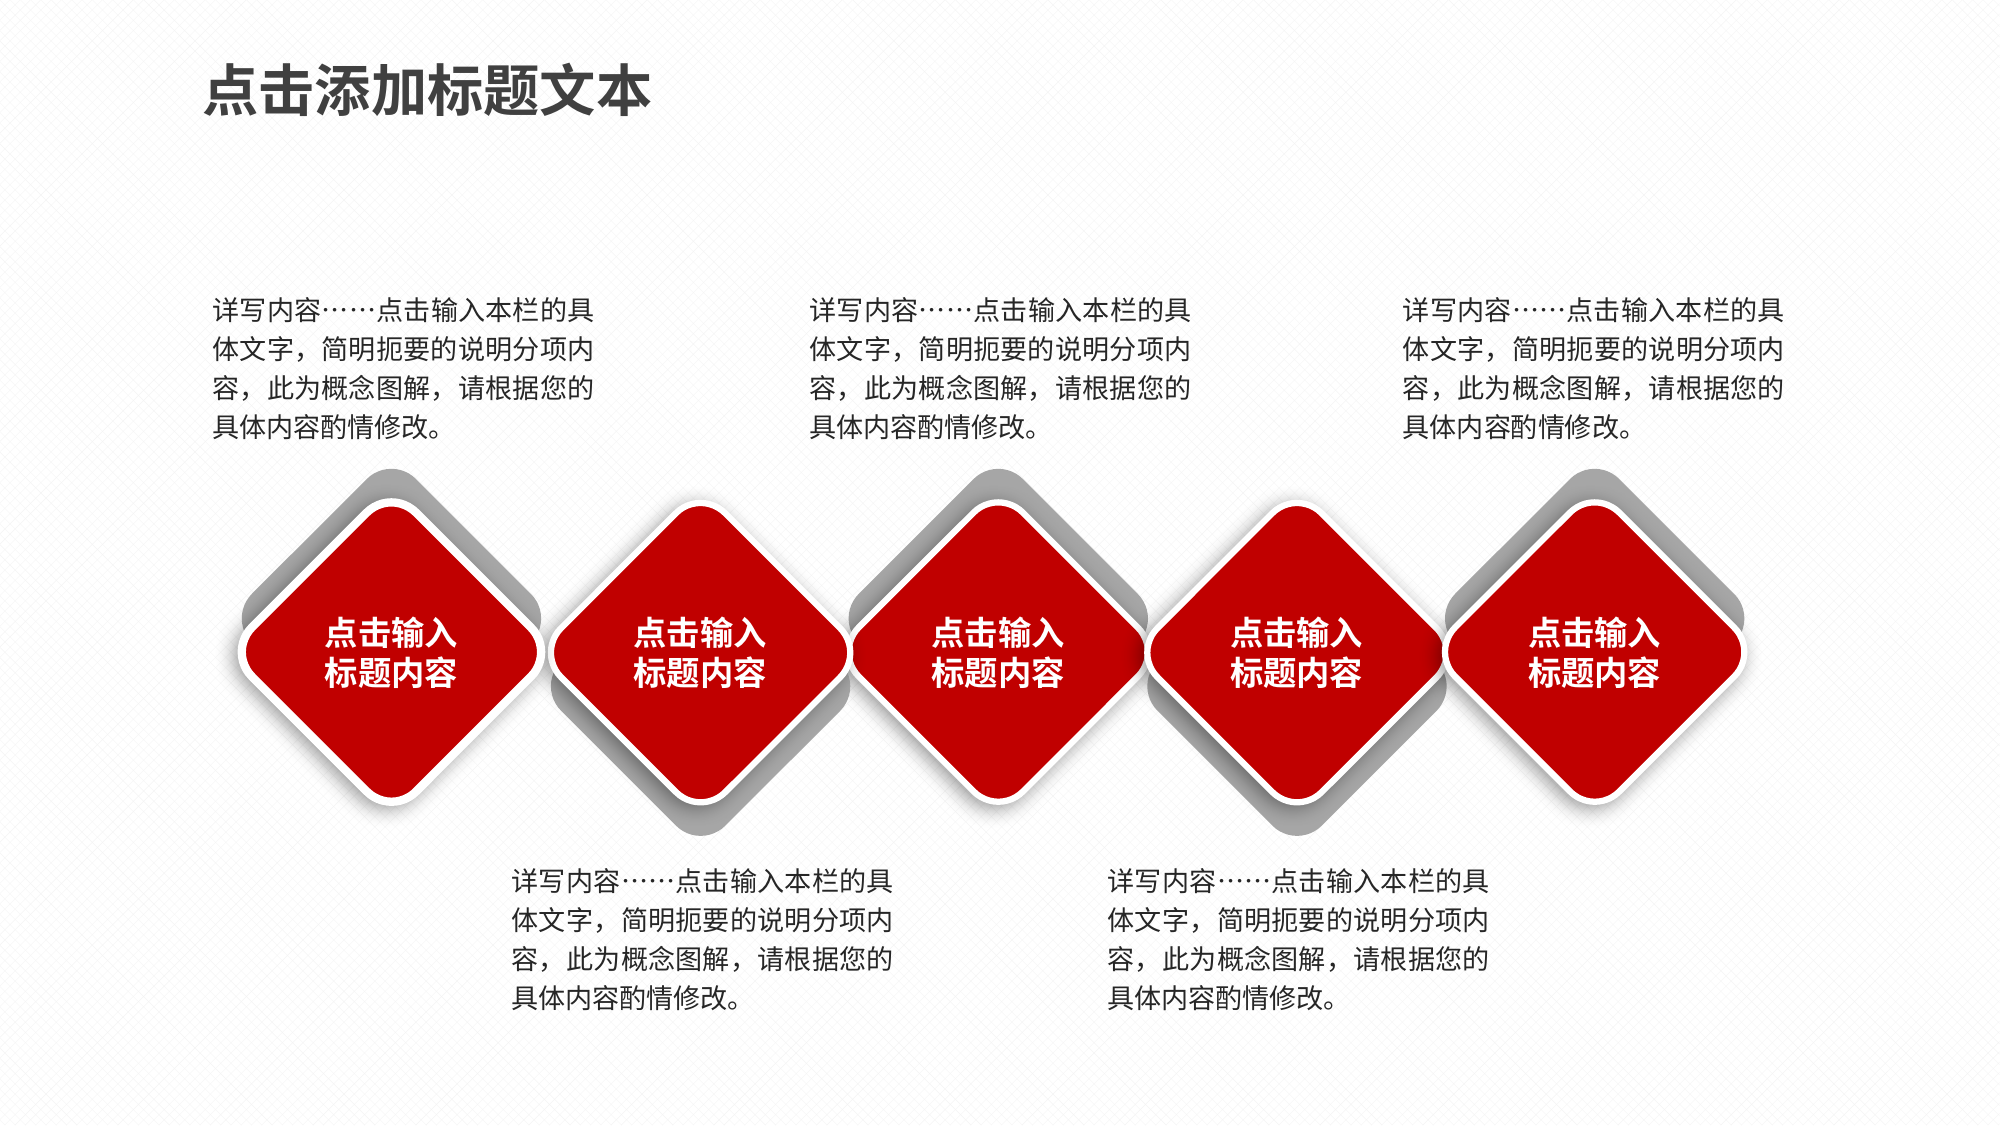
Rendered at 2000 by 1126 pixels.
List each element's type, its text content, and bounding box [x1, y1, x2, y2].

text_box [275, 502, 508, 769]
text_box 详写内容……点击输入本栏的具体文字，简明扼要的说明分项内容，此为概念图解，请根据您的具体内容酌情修改。 [1107, 857, 1490, 1014]
text_box 点击添加标题文本 [182, 45, 673, 133]
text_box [1478, 502, 1711, 769]
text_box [882, 502, 1115, 769]
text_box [1180, 536, 1414, 803]
text_box 详写内容……点击输入本栏的具体文字，简明扼要的说明分项内容，此为概念图解，请根据您的具体内容酌情修改。 [1402, 286, 1785, 443]
text_box 详写内容……点击输入本栏的具体文字，简明扼要的说明分项内容，此为概念图解，请根据您的具体内容酌情修改。 [212, 286, 595, 443]
text_box 详写内容……点击输入本栏的具体文字，简明扼要的说明分项内容，此为概念图解，请根据您的具体内容酌情修改。 [511, 857, 894, 1014]
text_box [584, 536, 817, 803]
text_box 详写内容……点击输入本栏的具体文字，简明扼要的说明分项内容，此为概念图解，请根据您的具体内容酌情修改。 [809, 286, 1192, 443]
